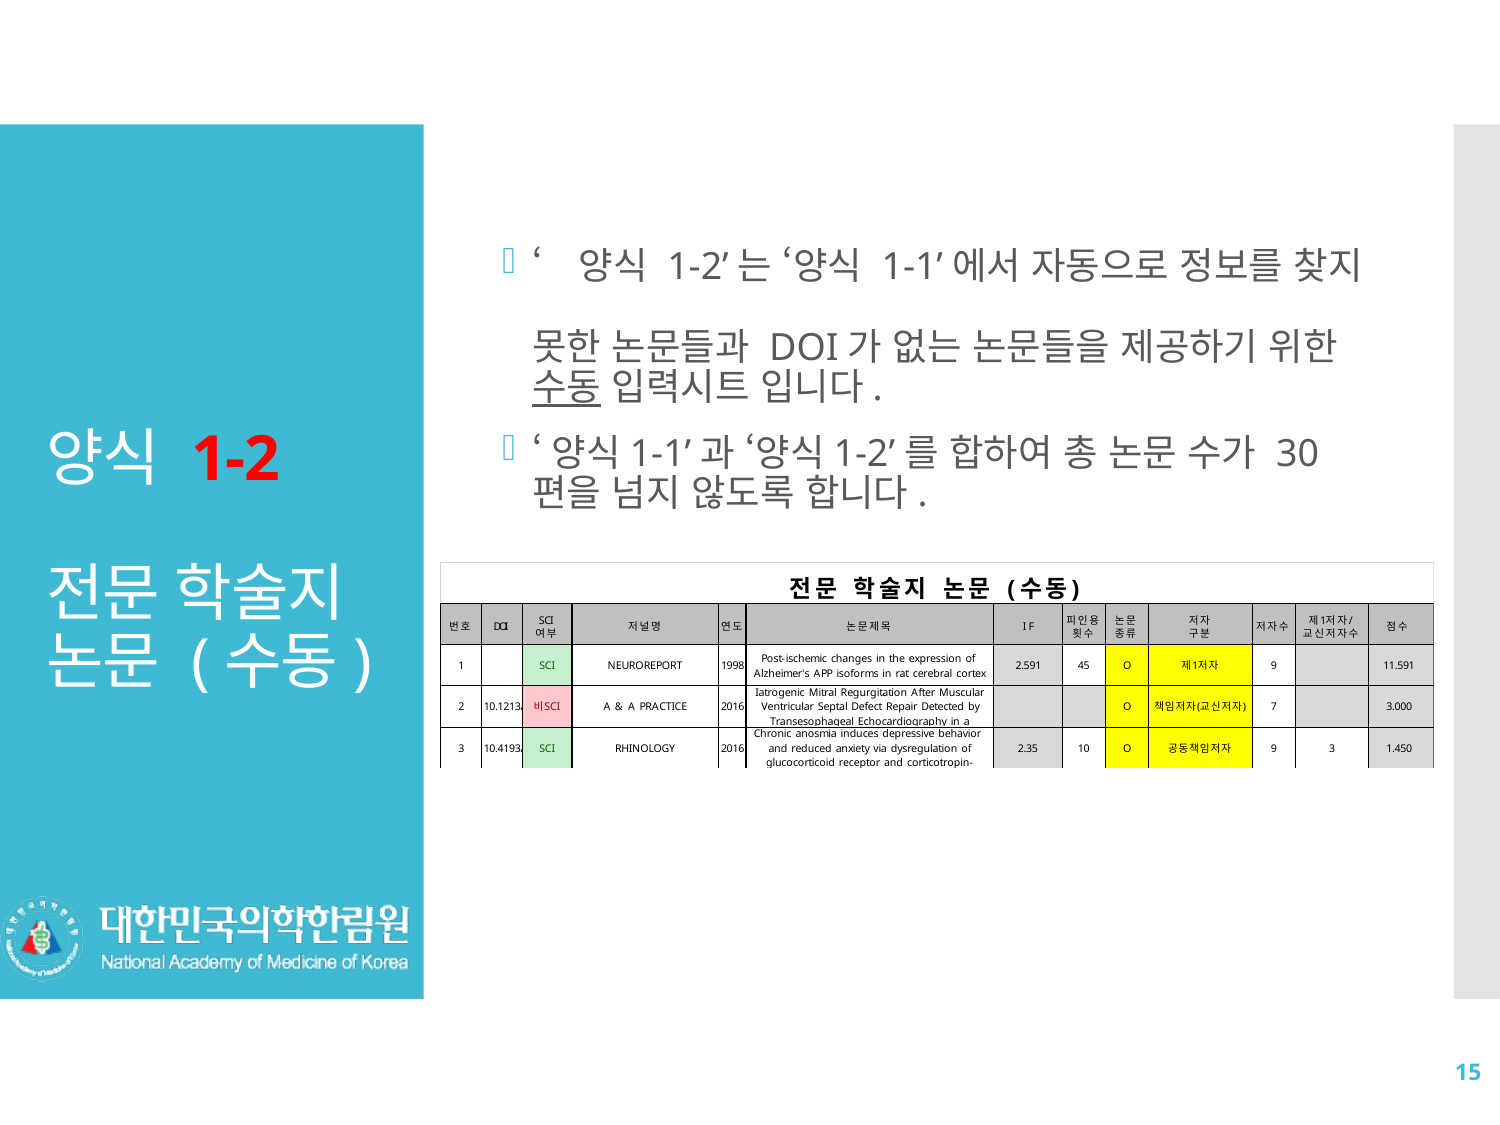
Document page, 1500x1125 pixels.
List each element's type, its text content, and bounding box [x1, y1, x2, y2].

slide_number 15 [1308, 1042, 1497, 1103]
title 양식 1-2 전문 학술지 논문 (수동) [31, 184, 394, 896]
list ‘양식 1-2’는 ‘양식 1-1’에서 자동으로 정보를 찾지 못한 논문들과 DOI가 없는 논문들을 제공하기 위한 수동 입력시트 입니다. ‘양식1-1’과 ‘양식1-2’를 합하여 총 논문 수가 30편을 넘지 않도록 합니다. [487, 239, 1388, 561]
picture [0, 896, 410, 982]
picture [439, 561, 1435, 769]
